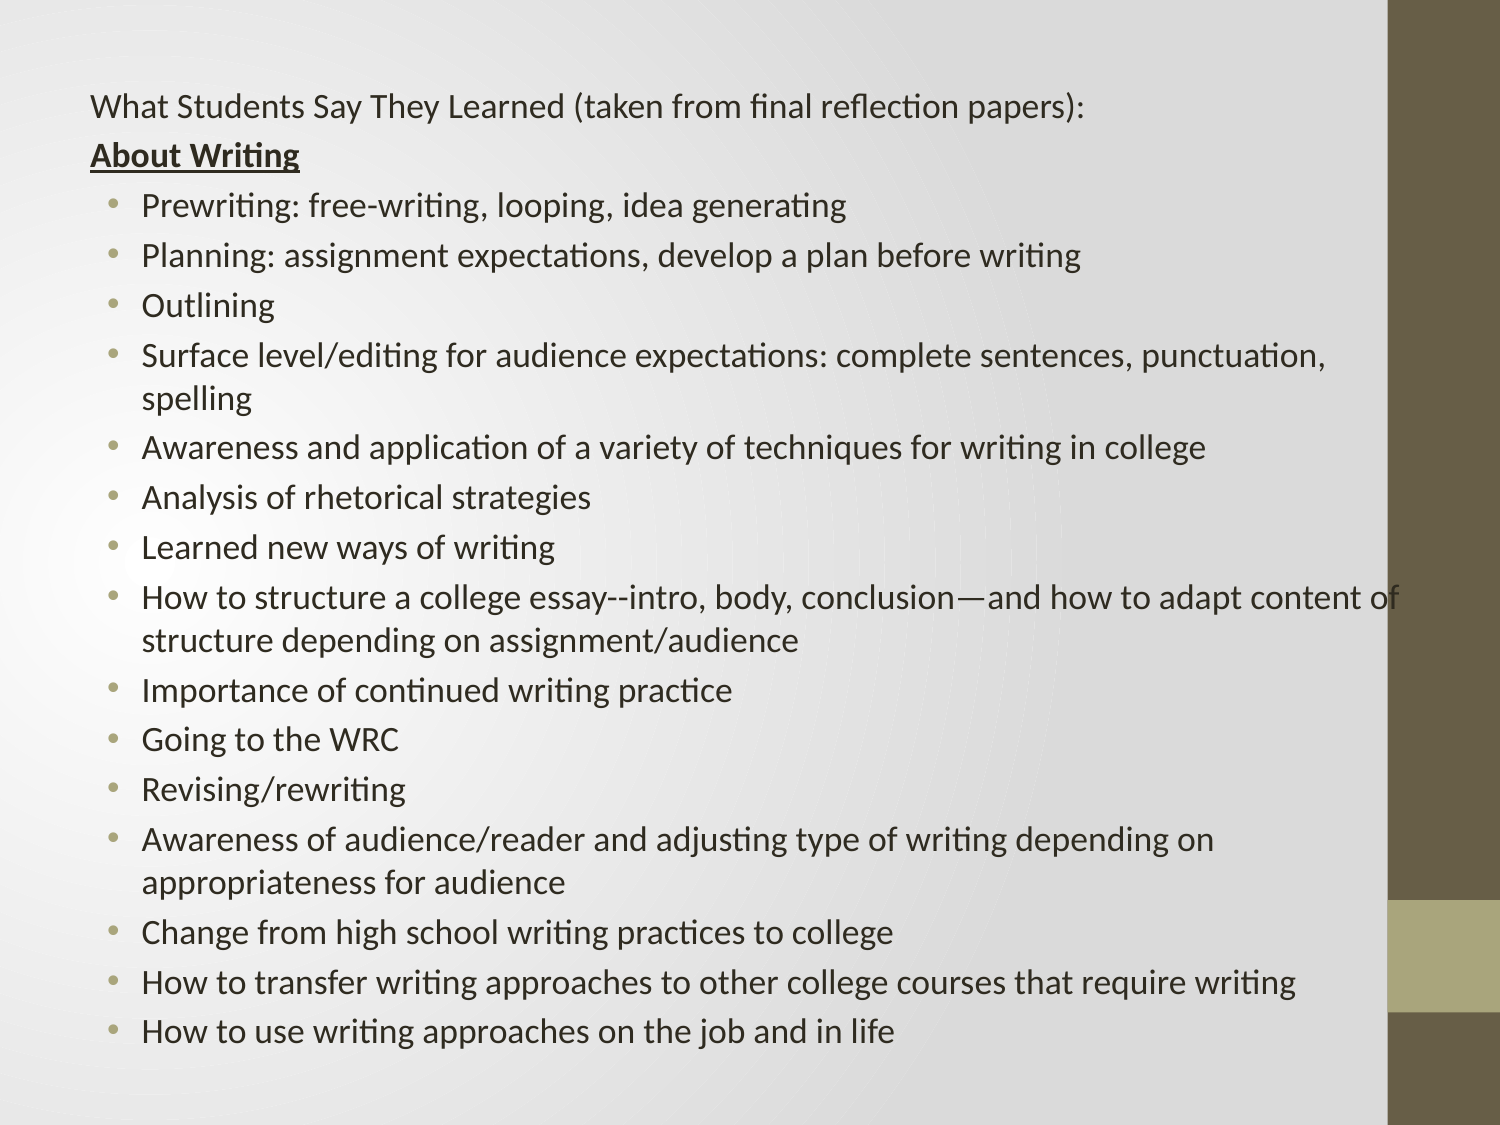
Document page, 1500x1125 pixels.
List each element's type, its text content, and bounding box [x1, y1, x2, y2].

list What Students Say They Learned (taken from final reflection papers): About Writing Prewriting: free-writing, looping, idea generating Planning: assignment expectations, develop a plan before writing Outlining Surface level/editing for audience expectations: complete sentences, punctuation, spelling Awareness and application of a variety of techniques for writing in college Analysis of rhetorical strategies Learned new ways of writing How to structure a college essay--intro, body, conclusion—and how to adapt content of structure depending on assignment/audience Importance of continued writing practice Going to the WRC Revising/rewriting Awareness of audience/reader and adjusting type of writing depending on appropriateness for audience Change from high school writing practices to college How to transfer writing approaches to other college courses that require writing How to use writing approaches on the job and in life [75, 75, 1425, 1063]
